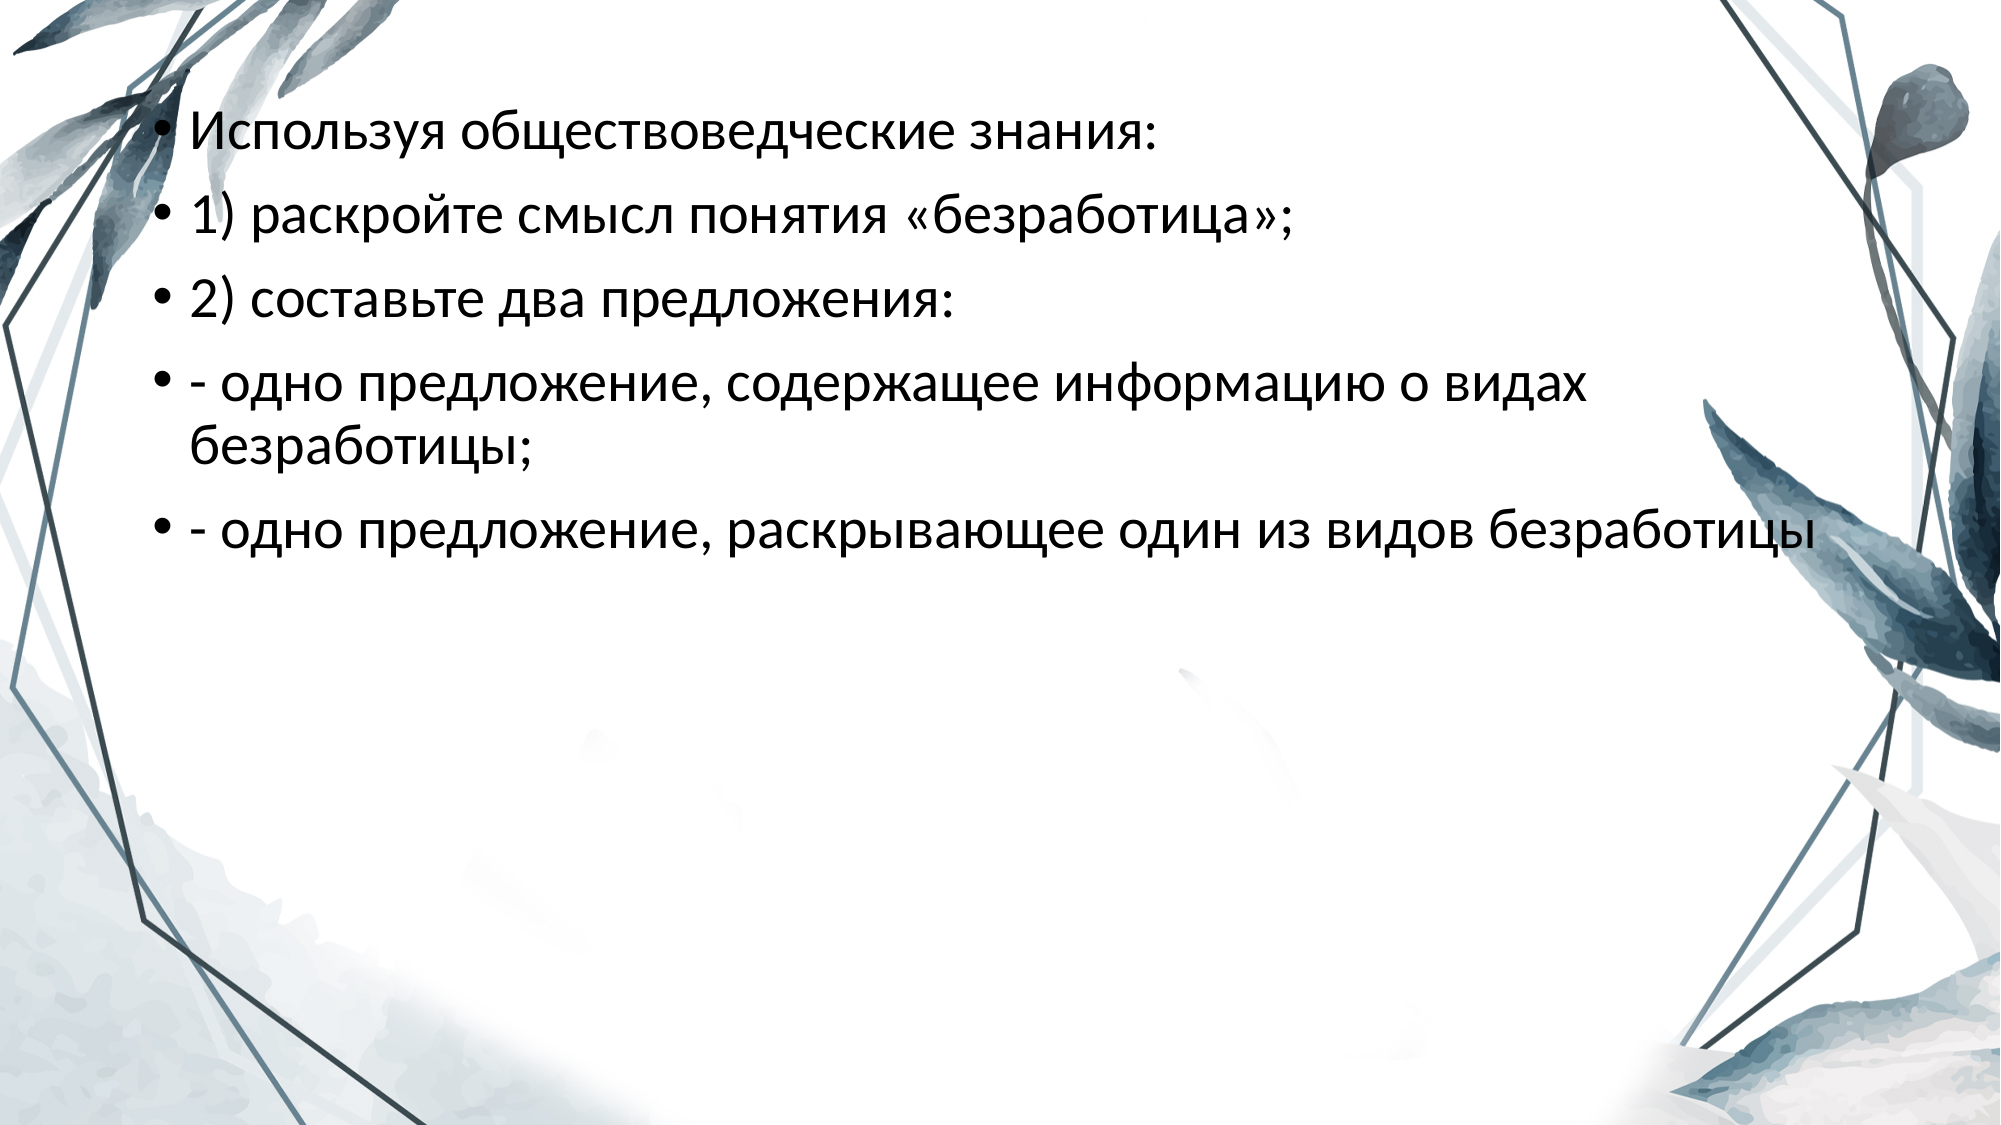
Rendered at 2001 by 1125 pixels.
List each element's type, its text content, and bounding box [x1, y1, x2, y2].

picture [0, 0, 2000, 1125]
list Используя обществоведческие знания: 1) раскройте смысл понятия «безработица»; 2) составьте два предложения: - одно предложение, содержащее информацию о видах безработицы; - одно предложение, раскрывающее один из видов безработицы [137, 92, 1863, 1014]
